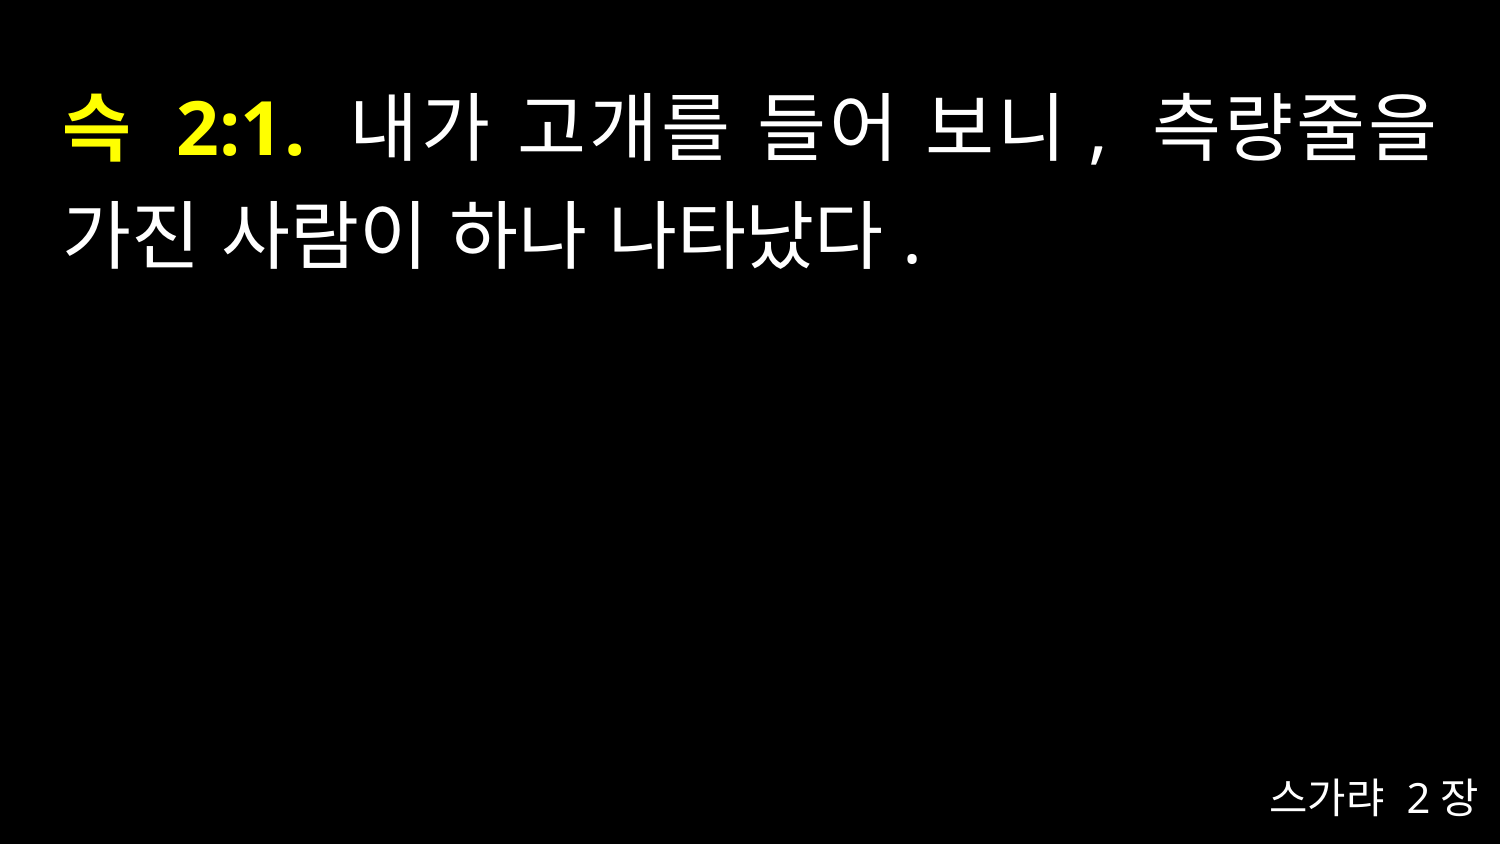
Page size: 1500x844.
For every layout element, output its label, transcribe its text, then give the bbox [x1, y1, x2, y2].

title 슥 2:1. 내가 고개를 들어 보니, 측량줄을 가진 사람이 하나 나타났다. [0, 0, 1500, 844]
subtitle 스가랴 2장 [916, 770, 1500, 844]
